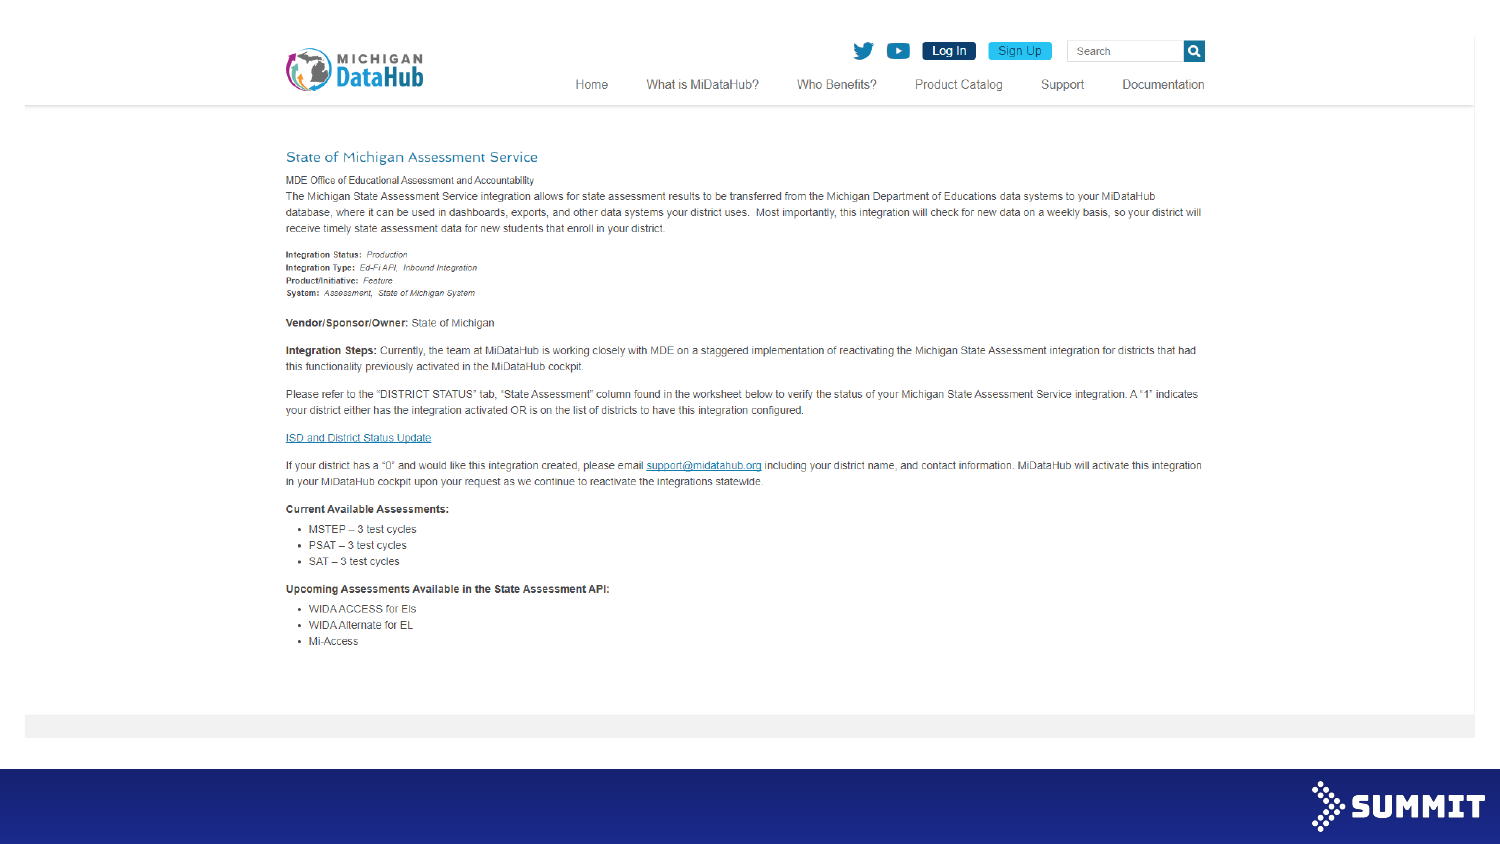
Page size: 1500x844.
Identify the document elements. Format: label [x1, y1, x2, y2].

picture [24, 37, 1476, 738]
picture [1312, 781, 1485, 832]
